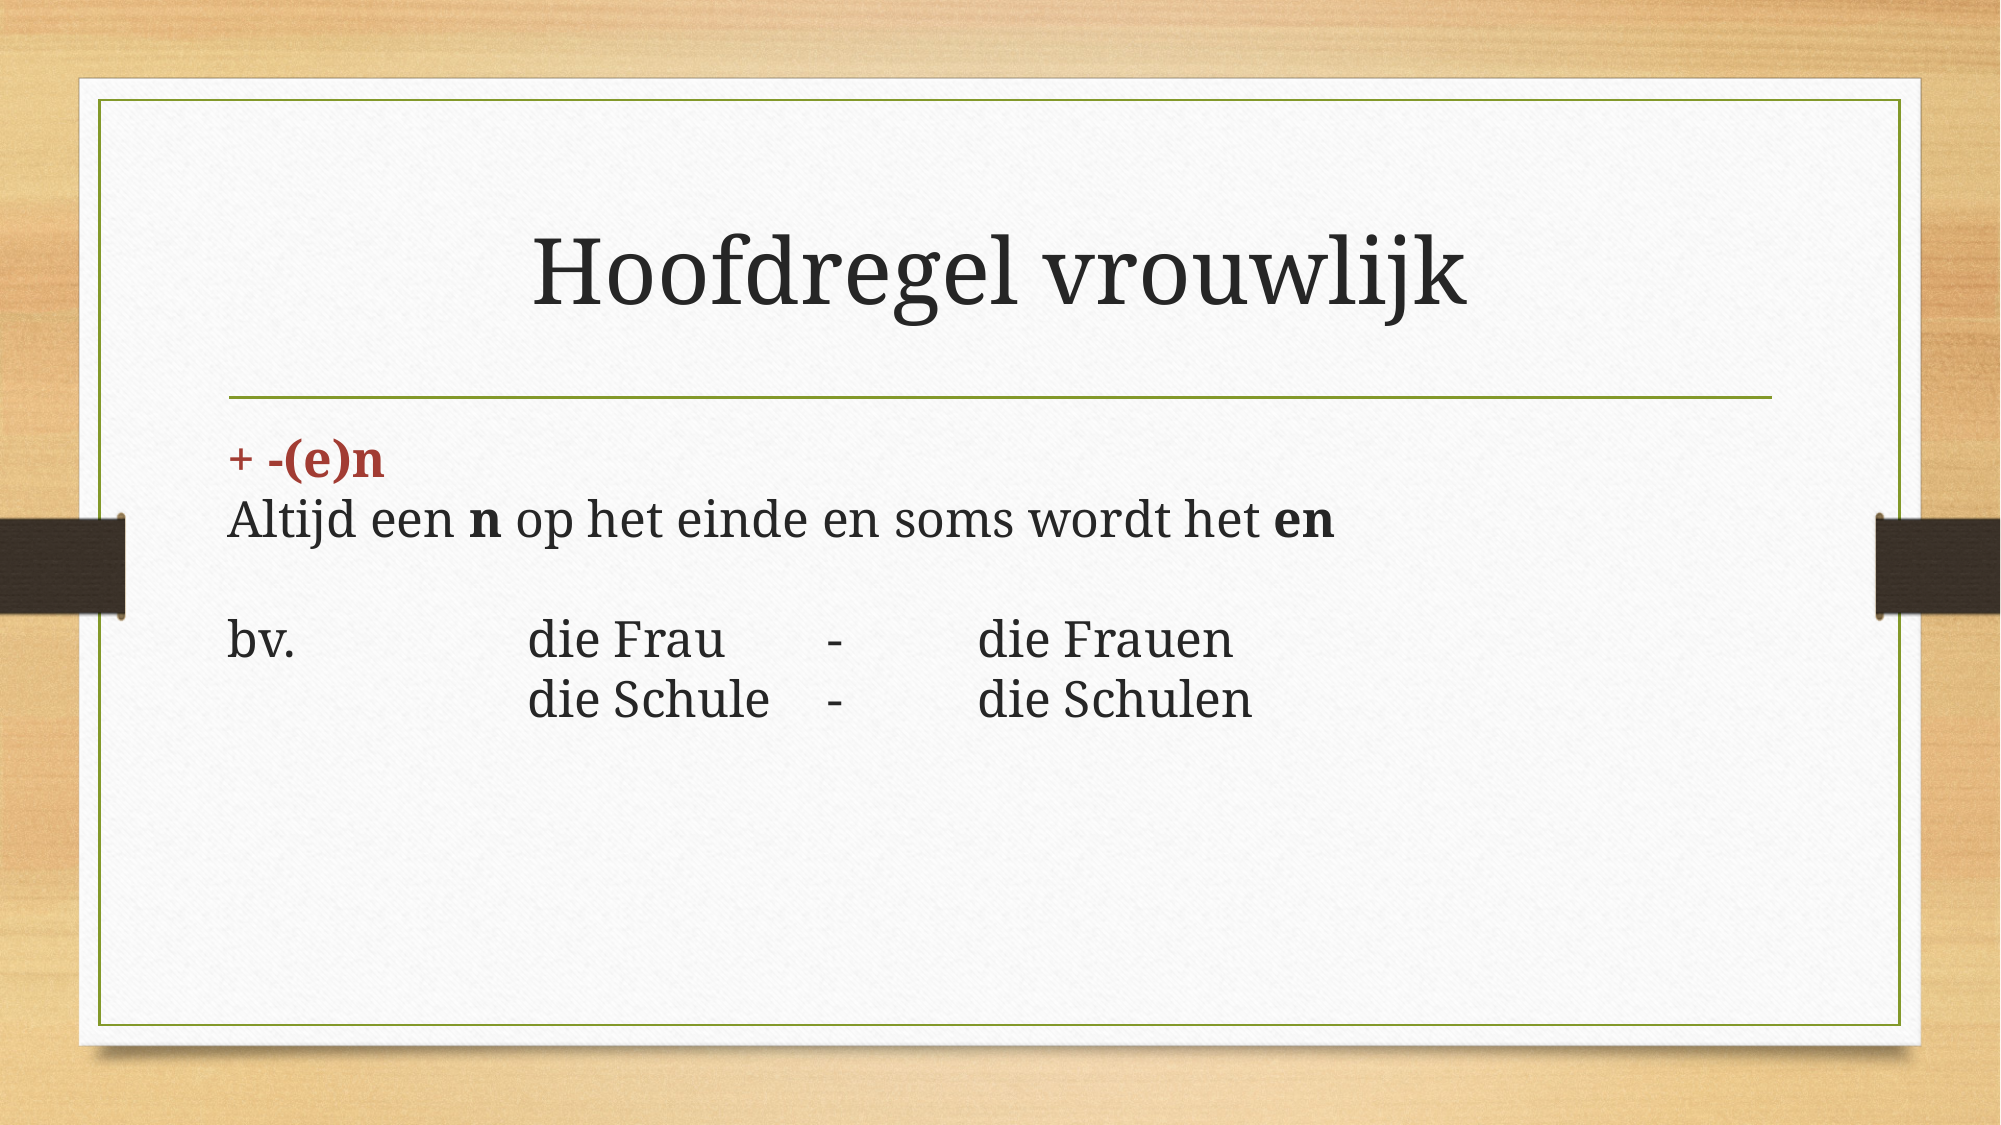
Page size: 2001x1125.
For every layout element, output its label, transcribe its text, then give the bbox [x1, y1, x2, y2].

list + -(e)n Altijd een n op het einde en soms wordt het en bv. die Frau - die Frauen die Schule - die Schulen [212, 419, 1788, 964]
title Hoofdregel vrouwlijk [212, 161, 1788, 375]
picture [0, 0, 2001, 1125]
